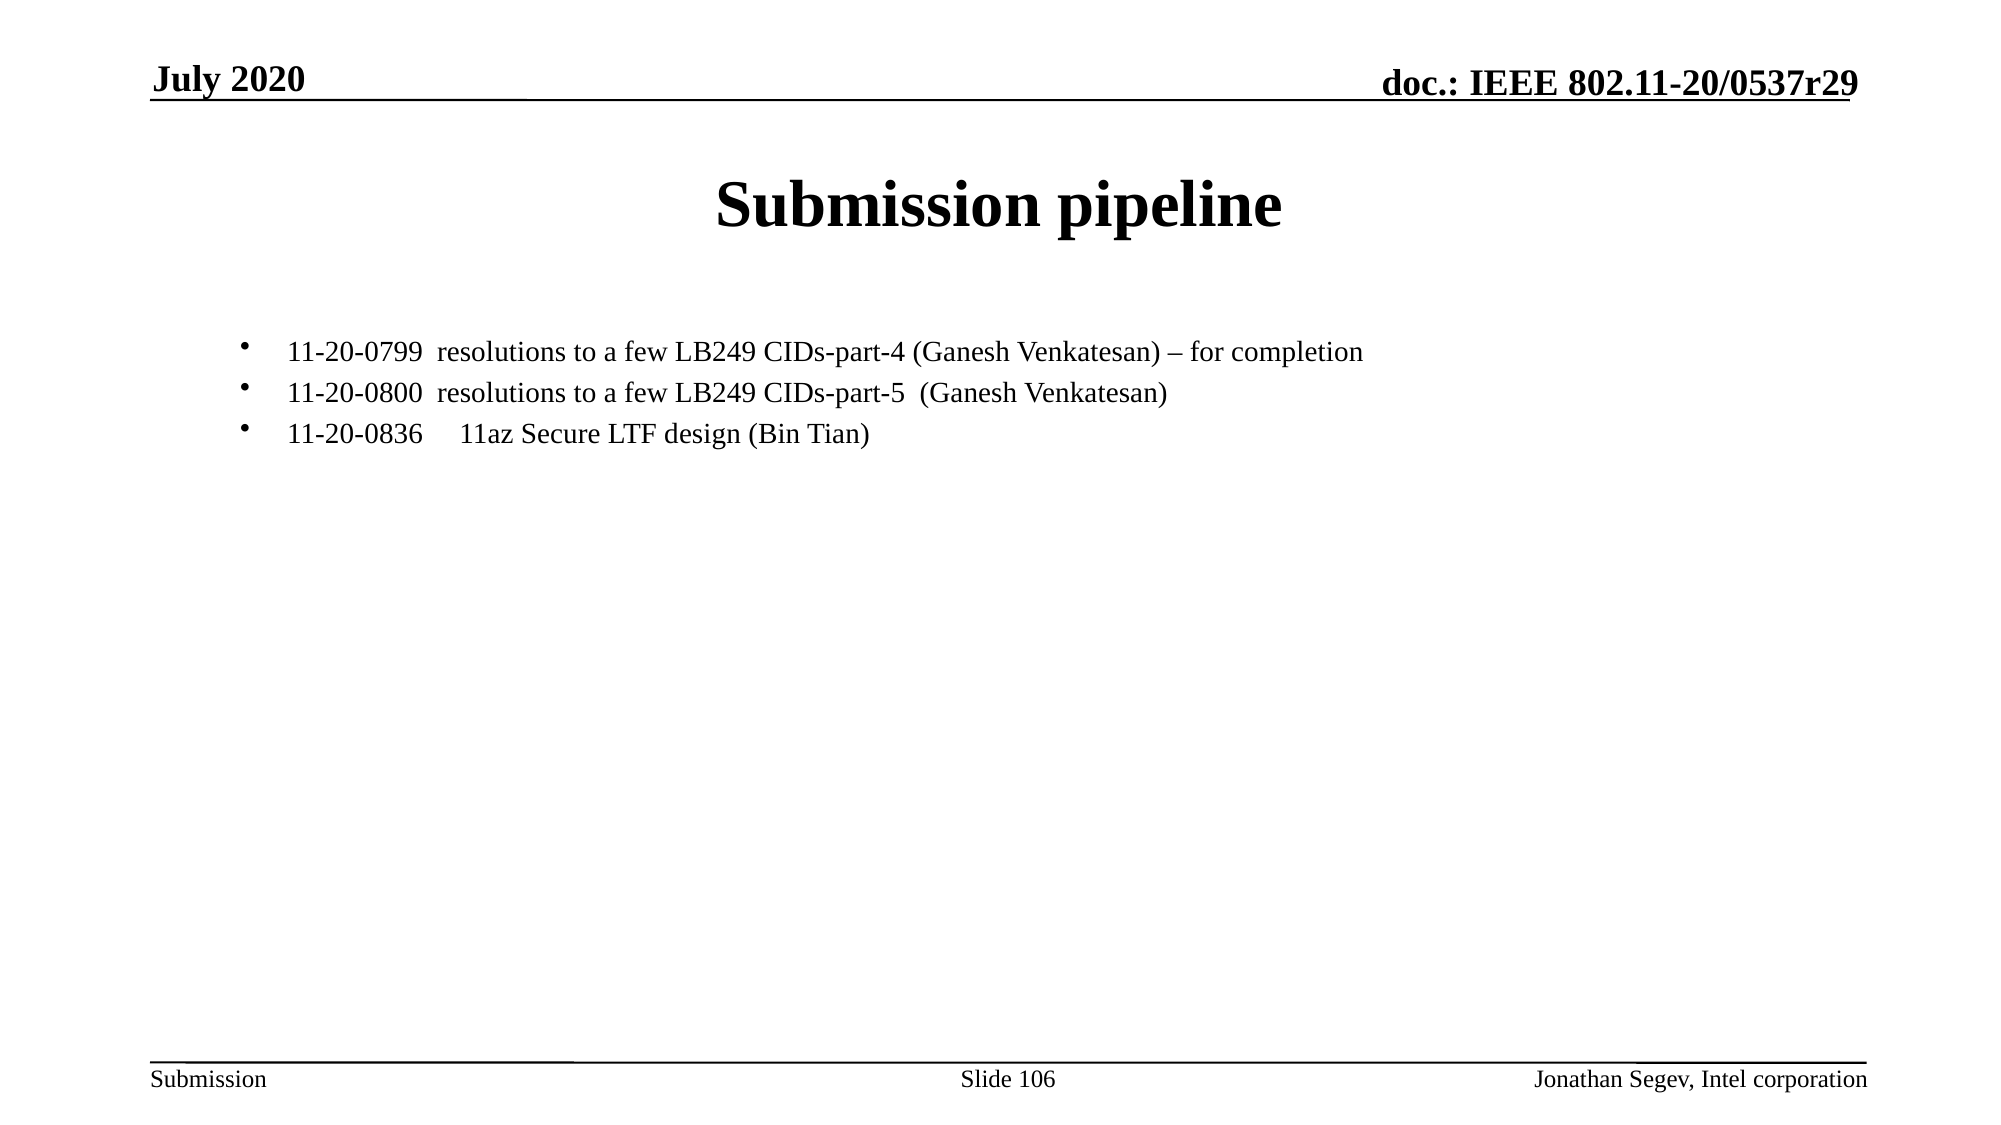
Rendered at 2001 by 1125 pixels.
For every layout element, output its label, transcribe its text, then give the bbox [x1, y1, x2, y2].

title Submission pipeline [149, 112, 1850, 288]
footer Jonathan Segev, Intel corporation [1171, 1061, 1869, 1093]
list 11-20-0799 resolutions to a few LB249 CIDs-part-4 (Ganesh Venkatesan) – for completion 11-20-0800 resolutions to a few LB249 CIDs-part-5 (Ganesh Venkatesan) 11-20-0836 11az Secure LTF design (Bin Tian) [149, 324, 1850, 1000]
slide_number Slide 106 [950, 1061, 1067, 1123]
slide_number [152, 54, 563, 100]
